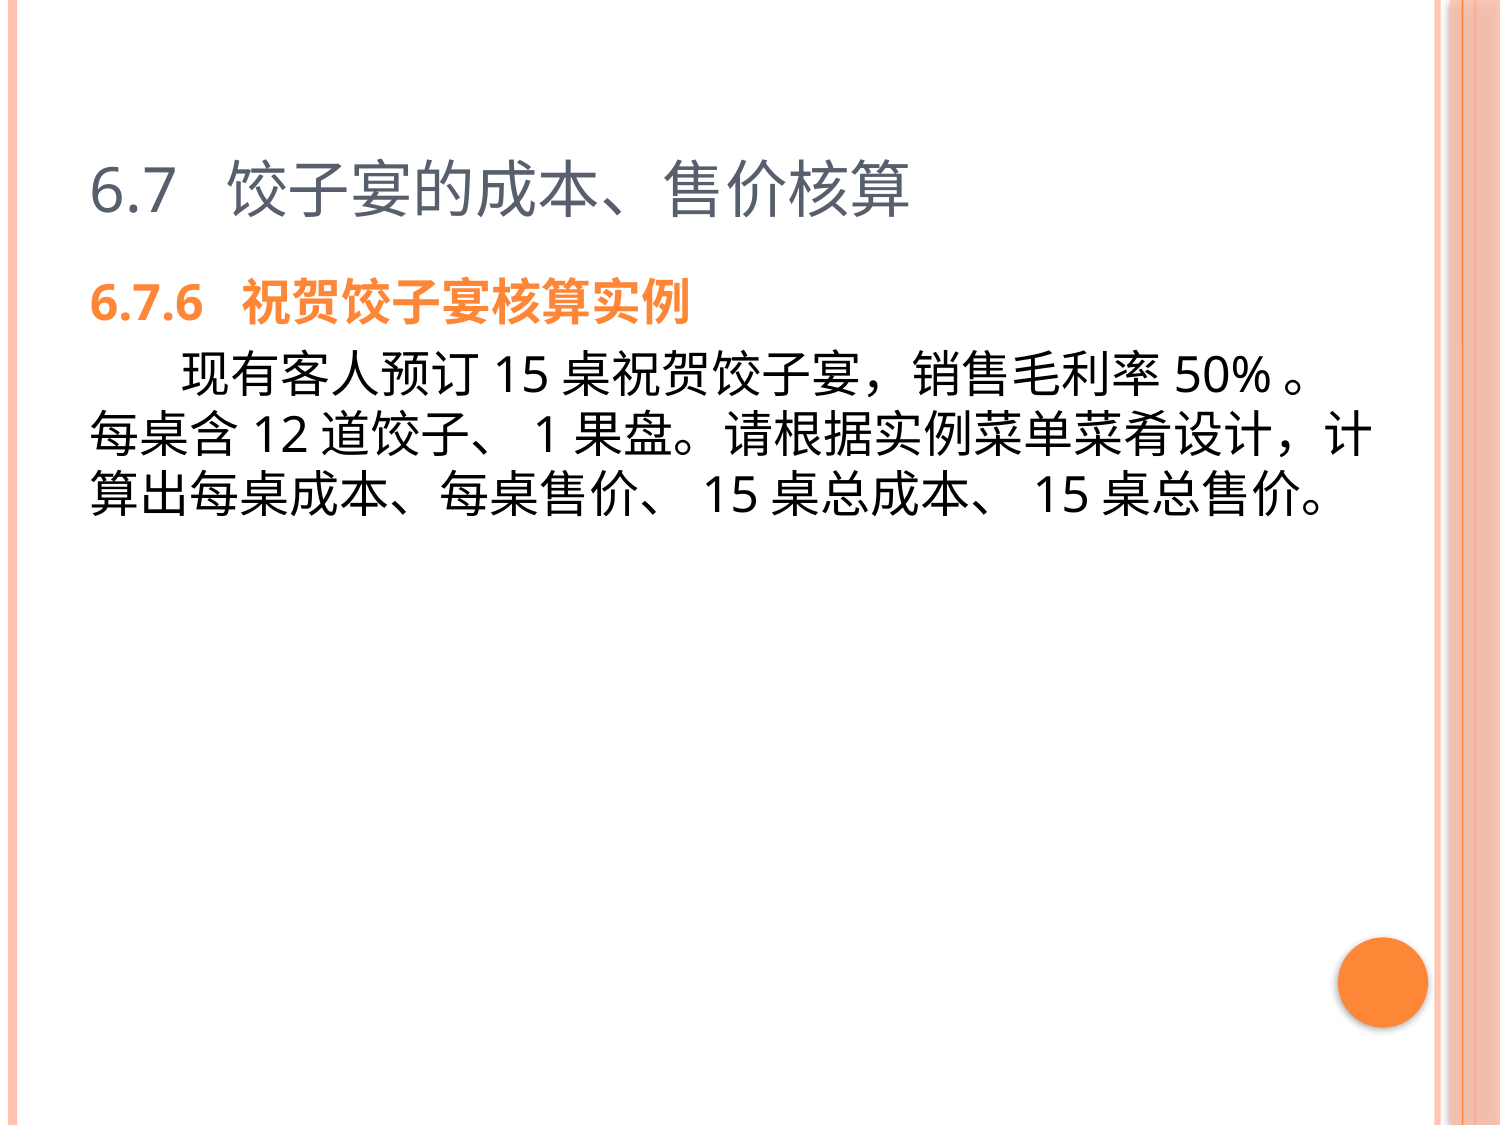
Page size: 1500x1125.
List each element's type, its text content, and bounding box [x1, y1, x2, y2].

list 6.7.6 祝贺饺子宴核算实例 现有客人预订15桌祝贺饺子宴，销售毛利率50%。每桌含12道饺子、1果盘。请根据实例菜单菜肴设计，计算出每桌成本、每桌售价、15桌总成本、15桌总售价。 [74, 262, 1396, 1063]
title 6.7 饺子宴的成本、售价核算 [75, 45, 1300, 233]
